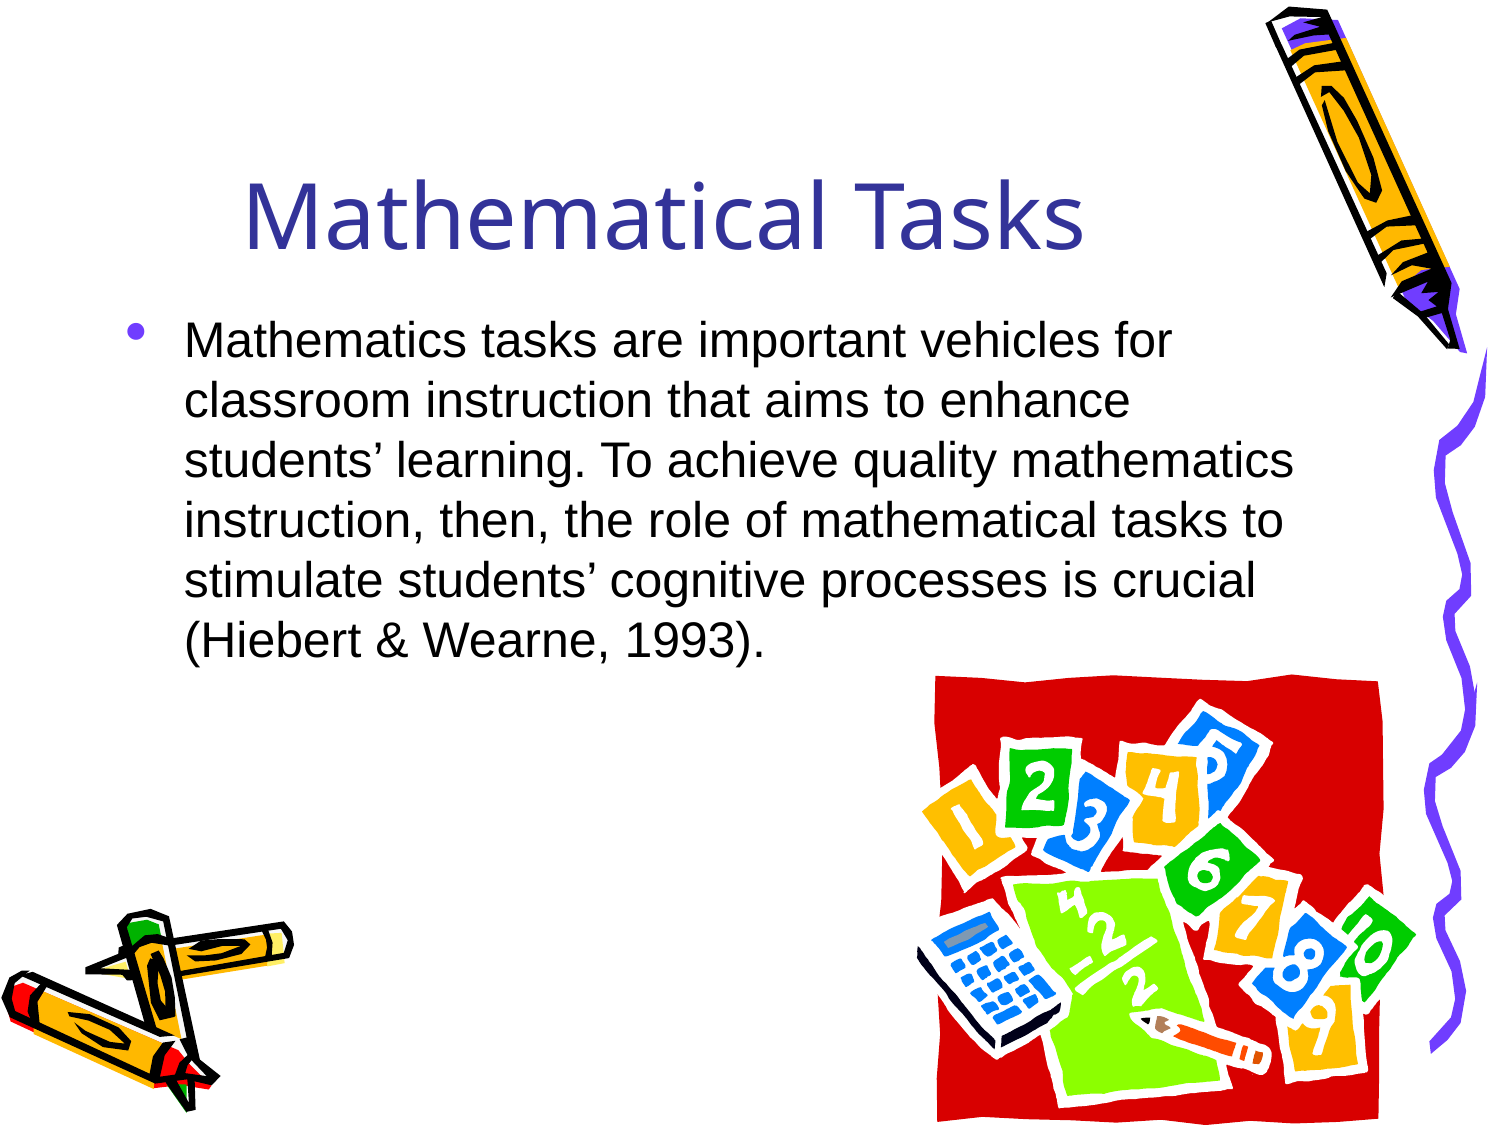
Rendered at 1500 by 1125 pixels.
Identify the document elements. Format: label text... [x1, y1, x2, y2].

list Mathematics tasks are important vehicles for classroom instruction that aims to enhance students’ learning. To achieve quality mathematics instruction, then, the role of mathematical tasks to stimulate students’ cognitive processes is crucial (Hiebert & Wearne, 1993). [112, 299, 1318, 770]
title Mathematical Tasks [112, 62, 1240, 276]
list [905, 674, 1428, 1125]
